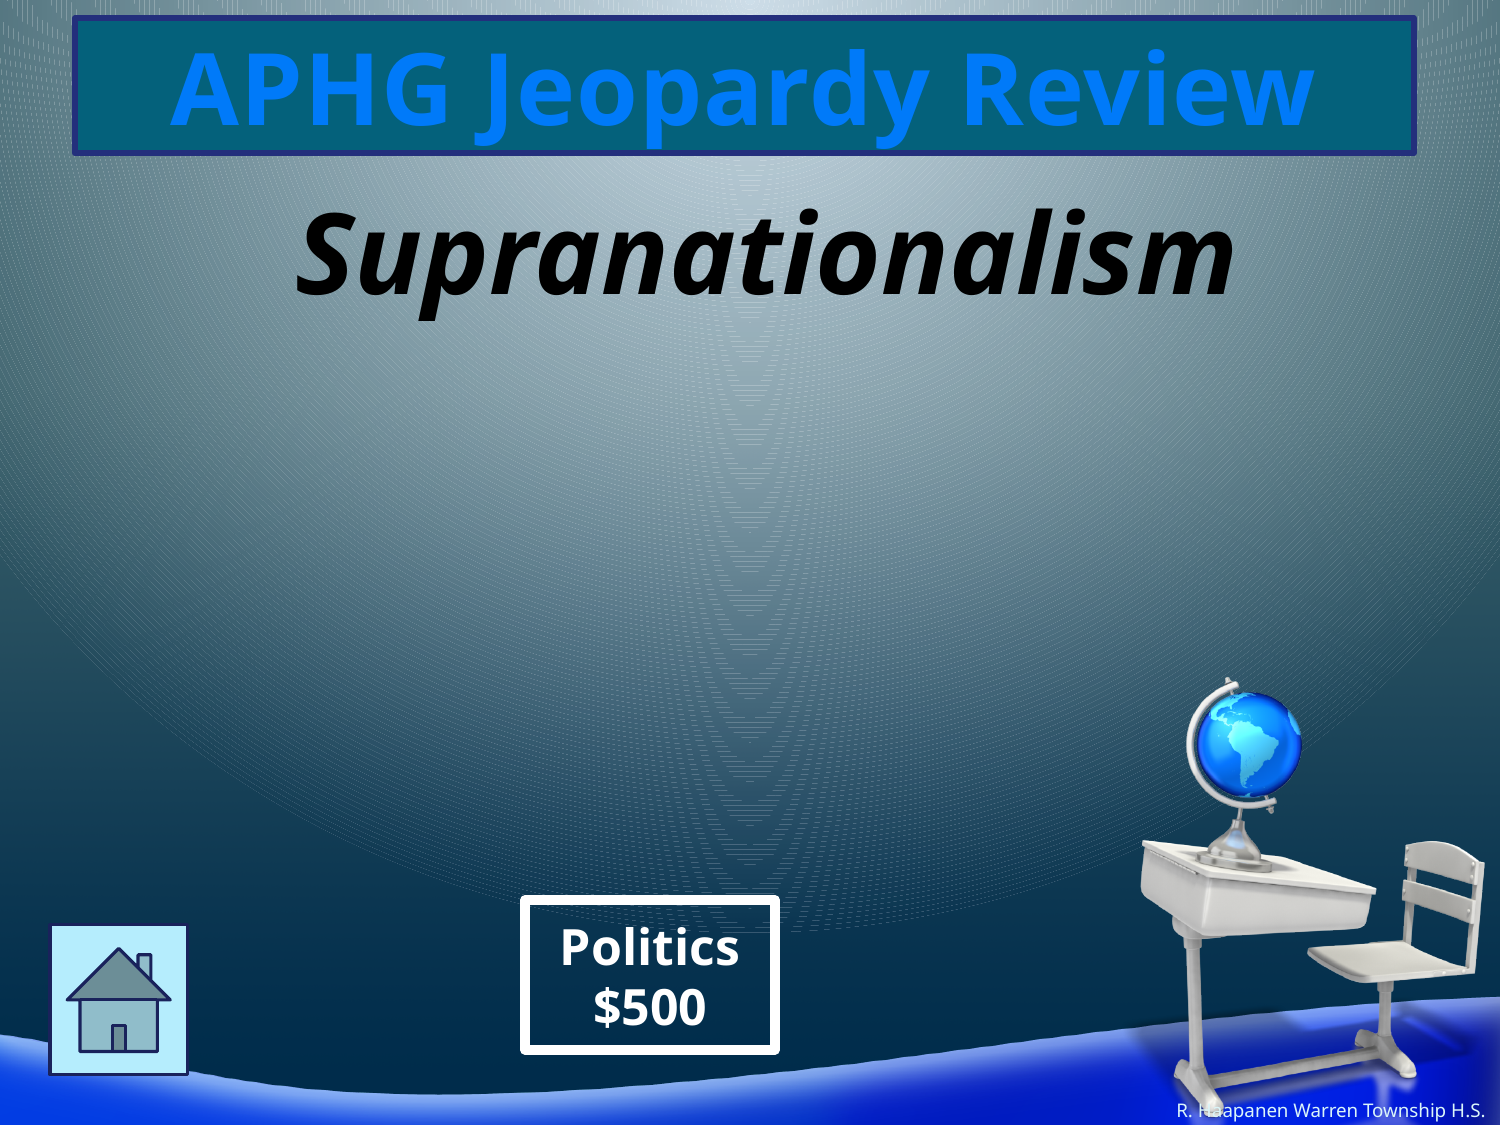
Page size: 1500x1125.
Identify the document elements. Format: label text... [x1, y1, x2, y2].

footer R. Haapanen Warren Township H.S. [1025, 1091, 1500, 1125]
list Supranationalism [33, 174, 1500, 250]
text_box Politics $500 [525, 899, 775, 1050]
picture [0, 0, 1500, 1125]
text_box [48, 923, 189, 1076]
